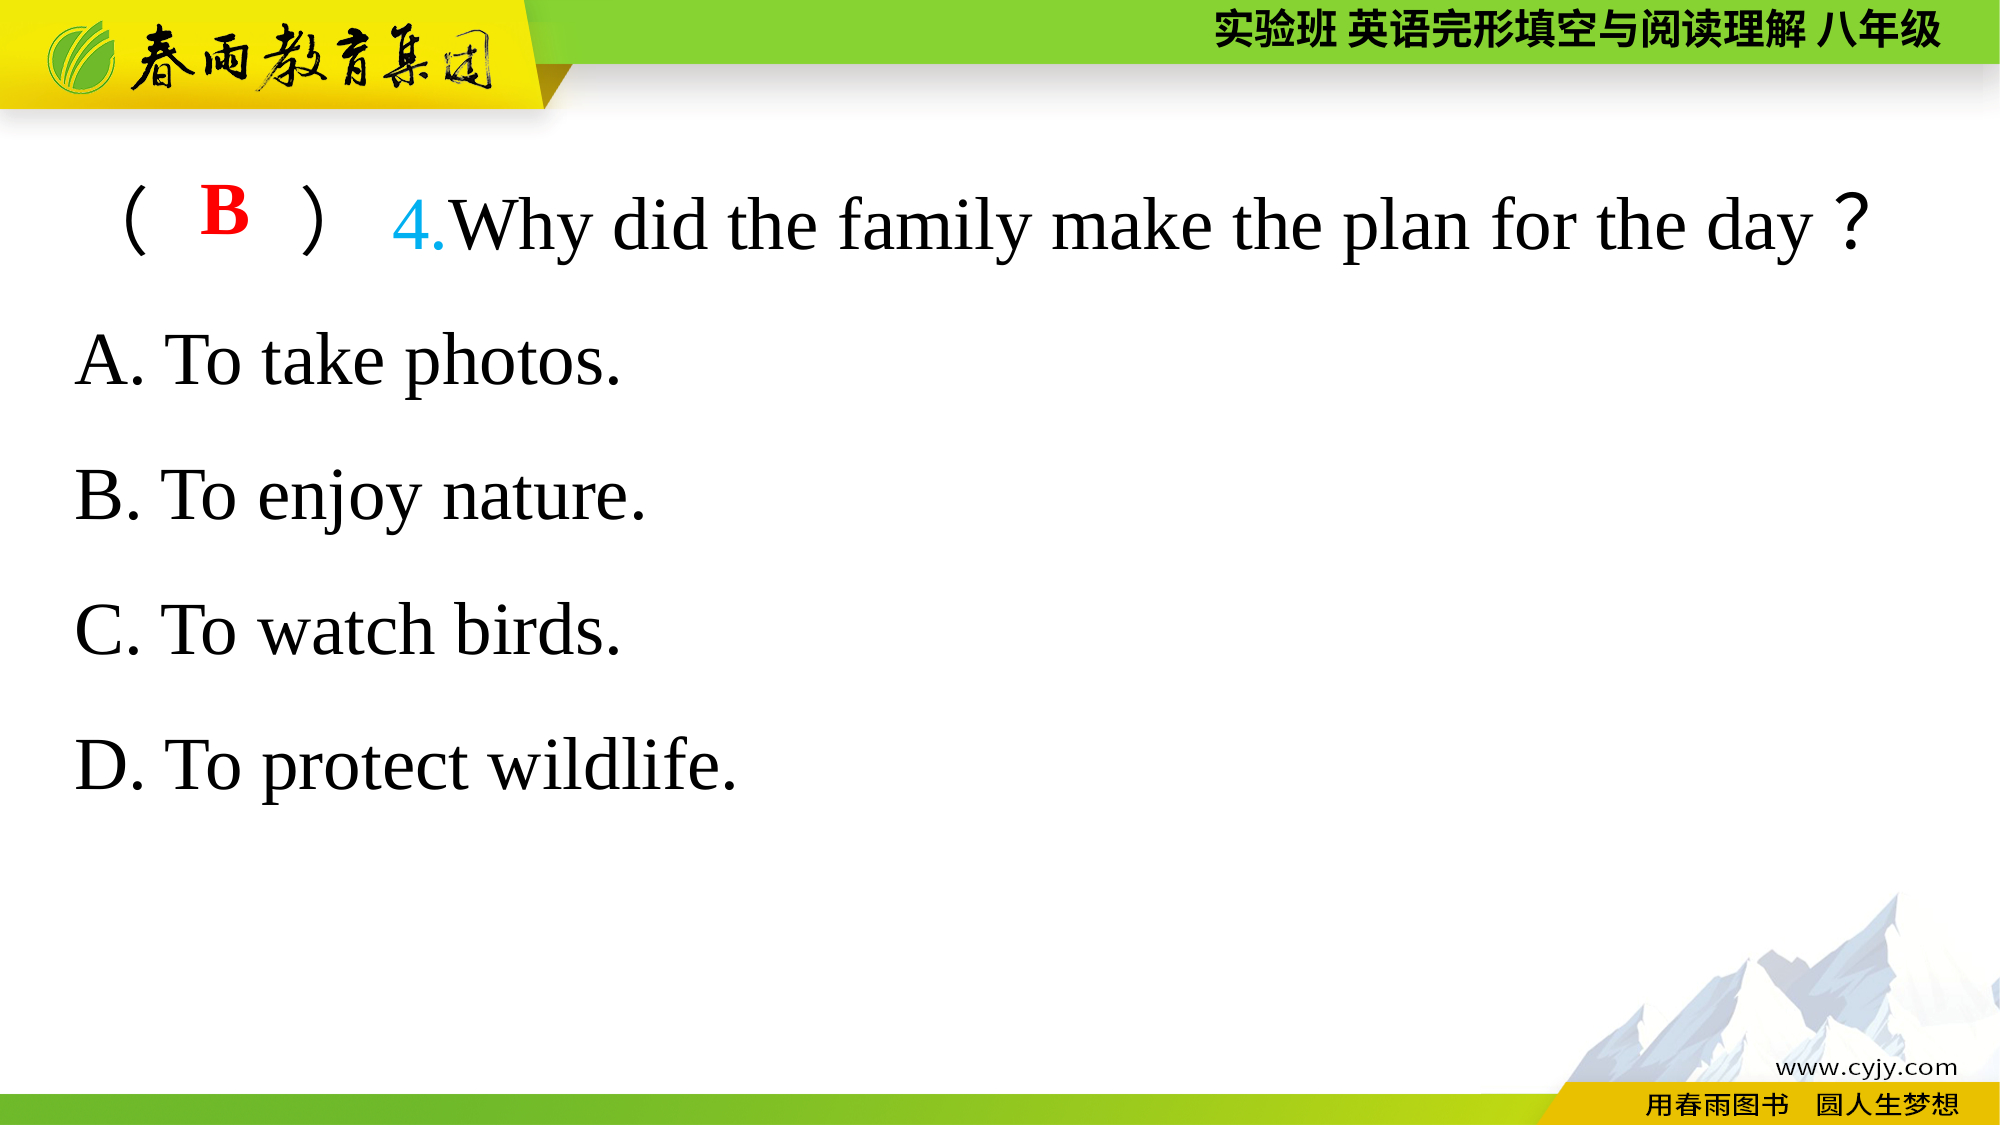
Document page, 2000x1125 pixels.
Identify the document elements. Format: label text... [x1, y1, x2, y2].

text_box B [185, 151, 266, 257]
picture [0, 0, 2000, 1125]
list （ ）4.Why did the family make the plan for the day？ A. To take photos. B. To enjoy nature. C. To watch birds. D. To protect wildlife. [59, 122, 1944, 820]
